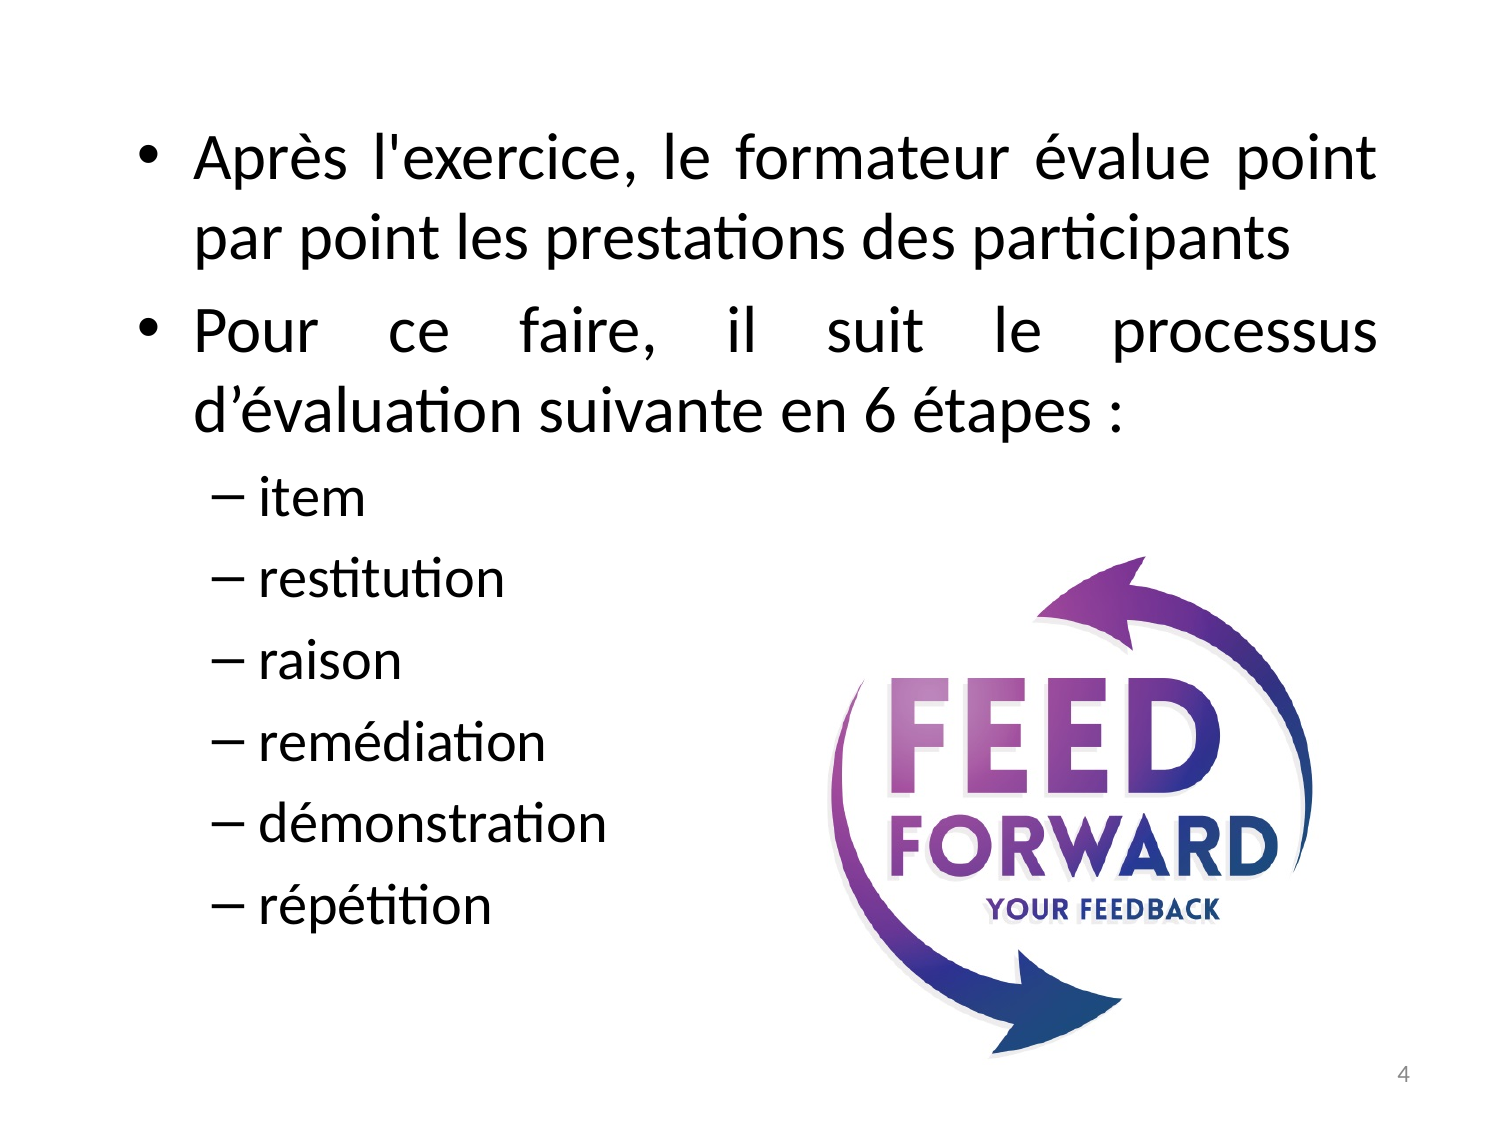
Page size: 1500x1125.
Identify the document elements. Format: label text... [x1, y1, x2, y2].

slide_number 4 [1394, 1042, 1425, 1103]
picture [812, 541, 1338, 1073]
text_box Après l'exercice, le formateur évalue point par point les prestations des participants Pour ce faire, il suit le processus d’évaluation suivante en 6 étapes : item restitution raison remédiation démonstration répétition [122, 105, 1394, 1106]
